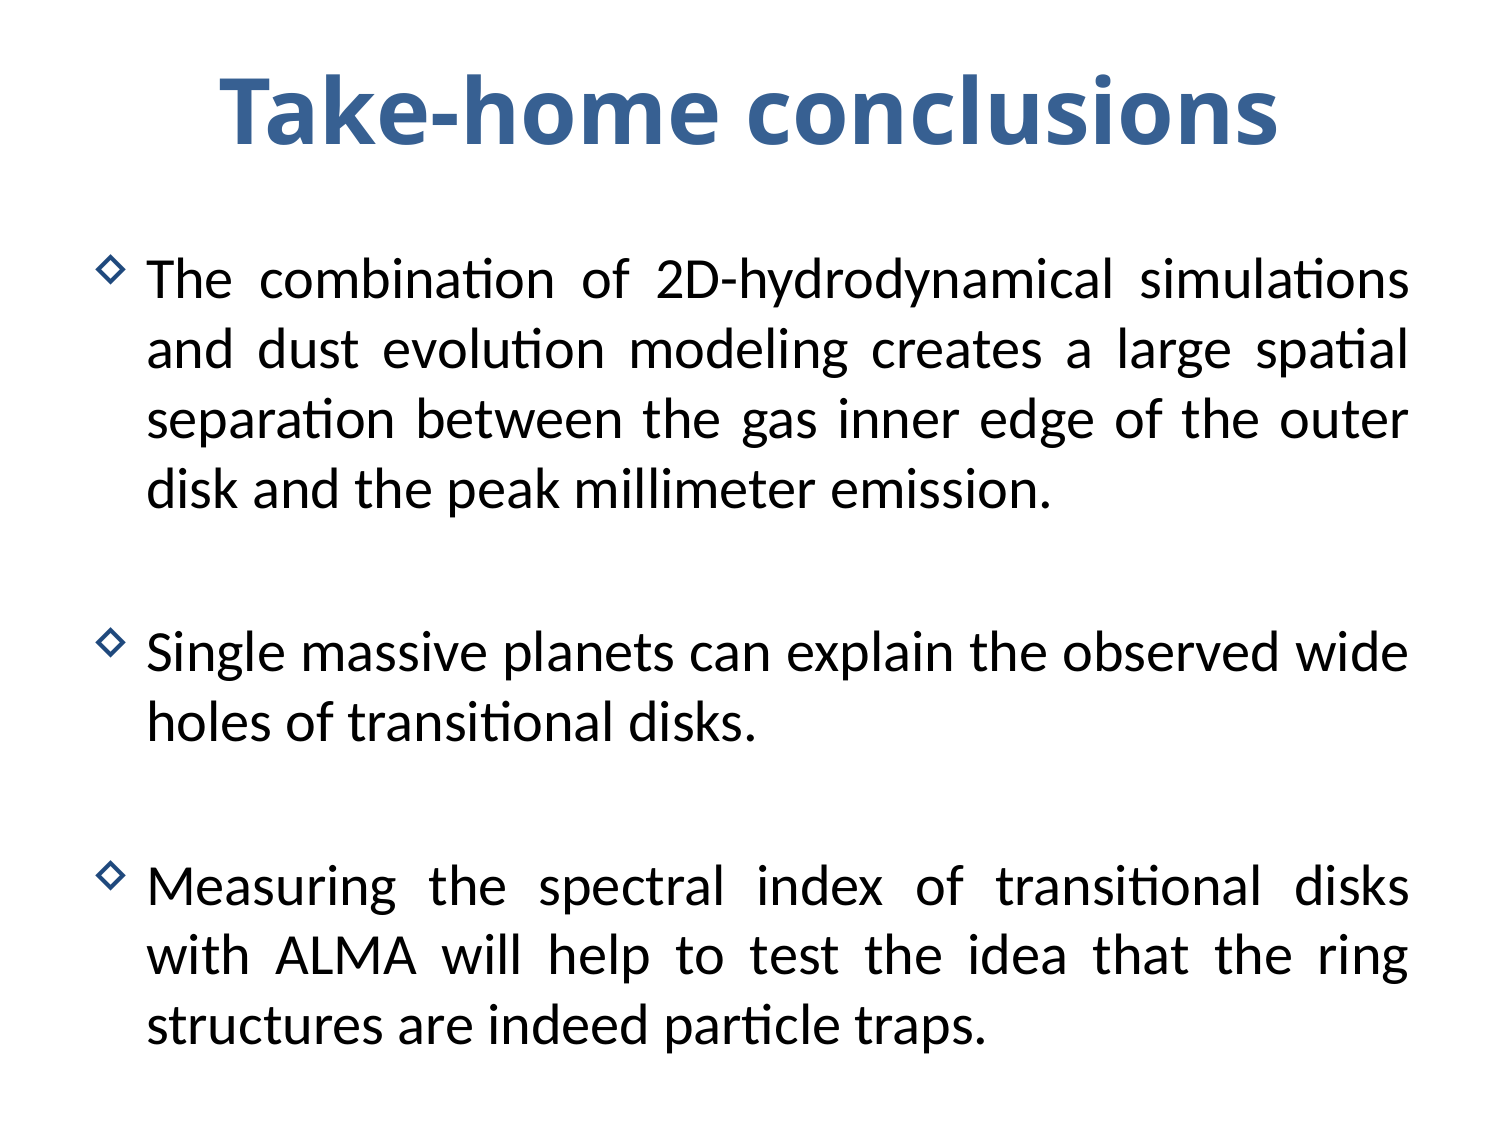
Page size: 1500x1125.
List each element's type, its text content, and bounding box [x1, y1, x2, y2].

list The combination of 2D-hydrodynamical simulations and dust evolution modeling creates a large spatial separation between the gas inner edge of the outer disk and the peak millimeter emission. Single massive planets can explain the observed wide holes of transitional disks. Measuring the spectral index of transitional disks with ALMA will help to test the idea that the ring structures are indeed particle traps. [75, 232, 1425, 1063]
title Take-home conclusions [75, 45, 1425, 232]
